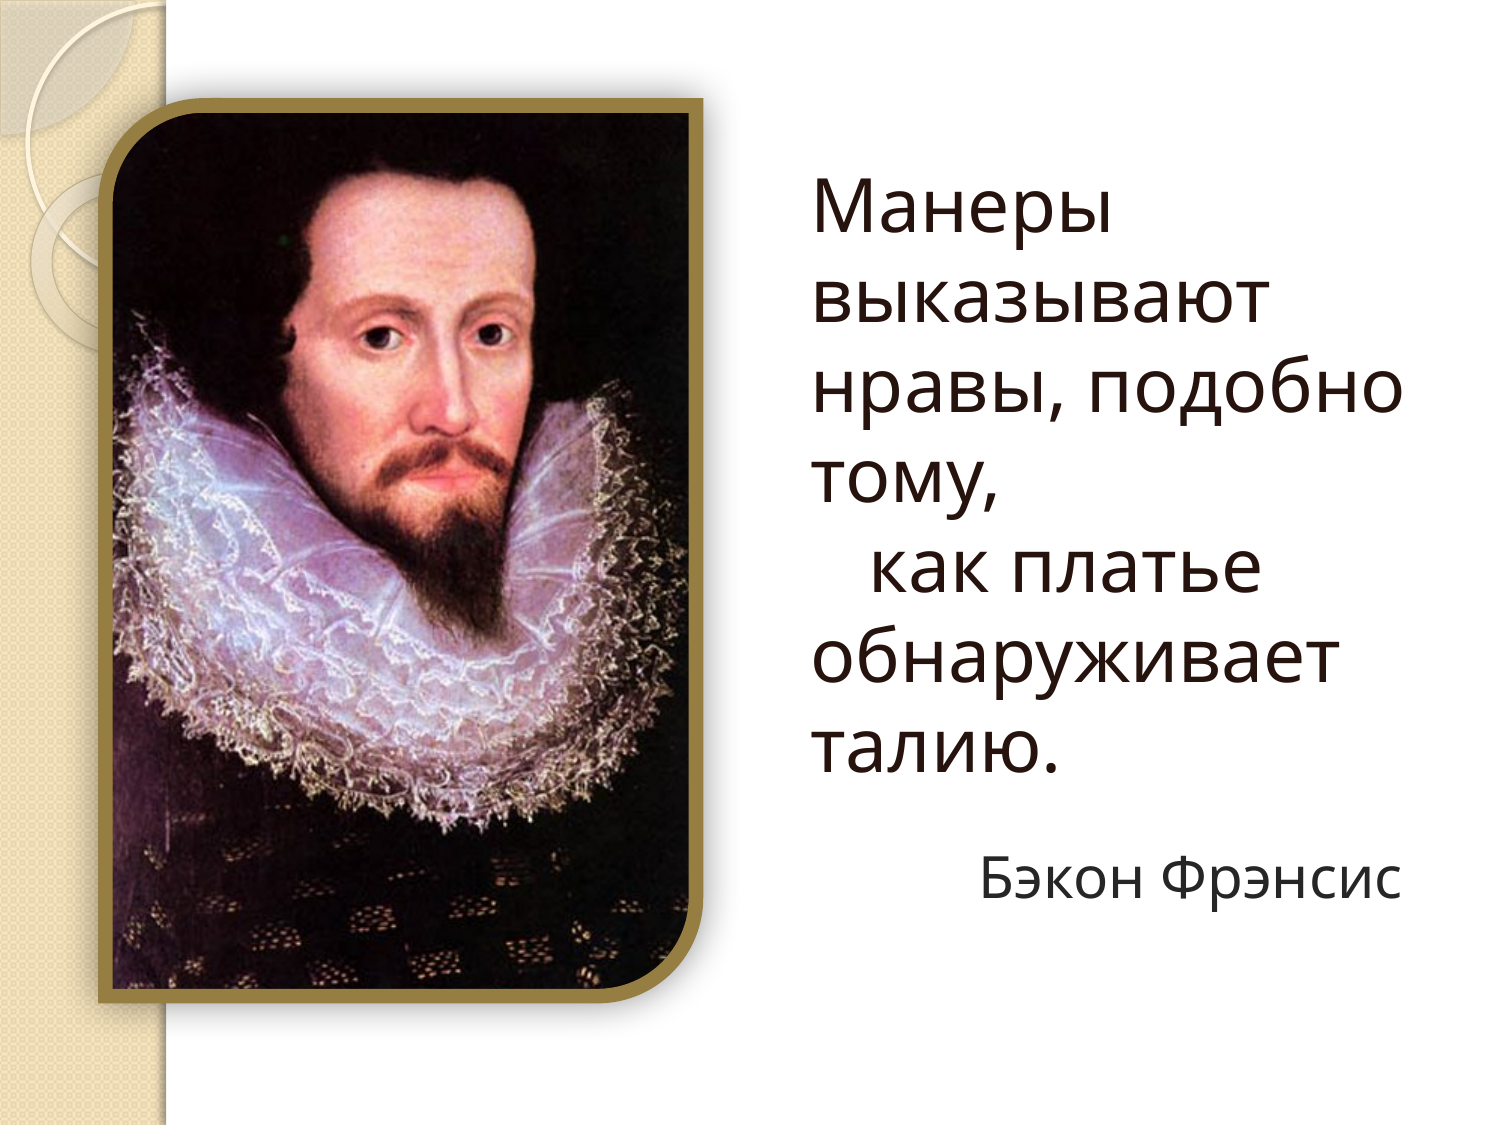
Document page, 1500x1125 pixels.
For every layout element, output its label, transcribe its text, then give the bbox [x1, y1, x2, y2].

subtitle Бэкон Фрэнсис [808, 840, 1418, 992]
picture [105, 105, 697, 997]
title Манеры выказывают нравы, подобно тому, как платье обнаруживает талию. [795, 424, 1442, 796]
